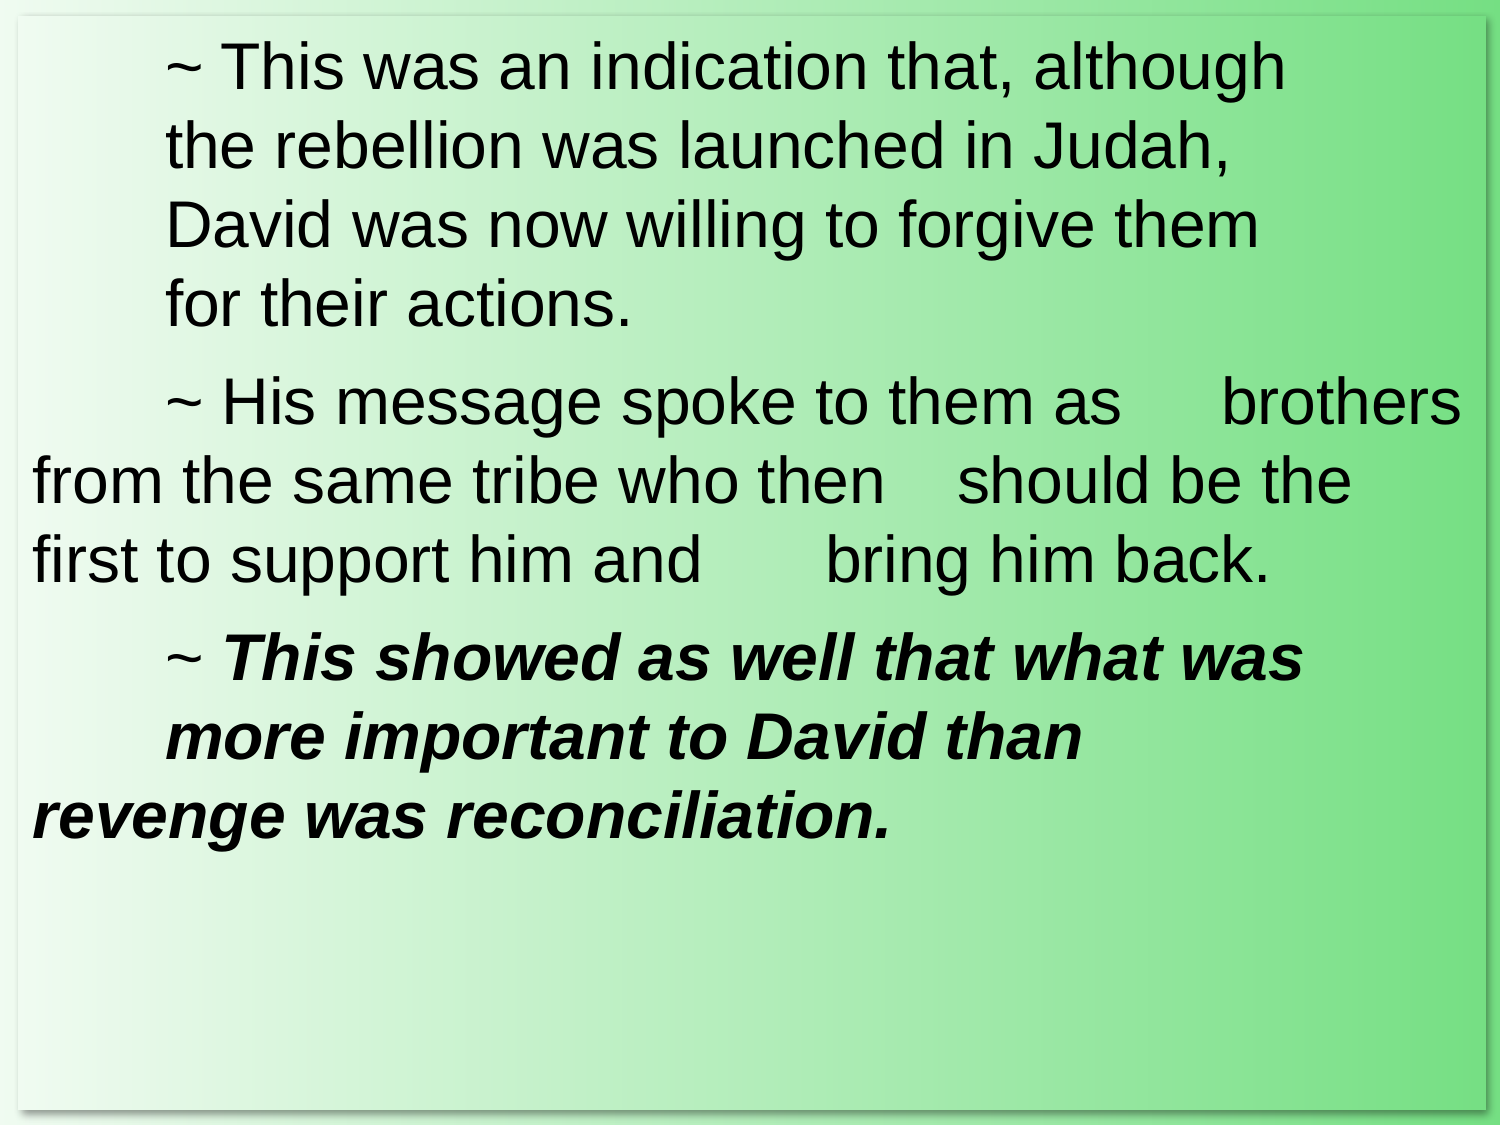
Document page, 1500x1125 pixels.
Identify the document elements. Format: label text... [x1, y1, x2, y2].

subtitle ~ This was an indication that, although the rebellion was launched in Judah, David was now willing to forgive them for their actions. ~ His message spoke to them as brothers from the same tribe who then should be the first to support him and bring him back. ~ This showed as well that what was more important to David than revenge was reconciliation. [18, 16, 1486, 1110]
